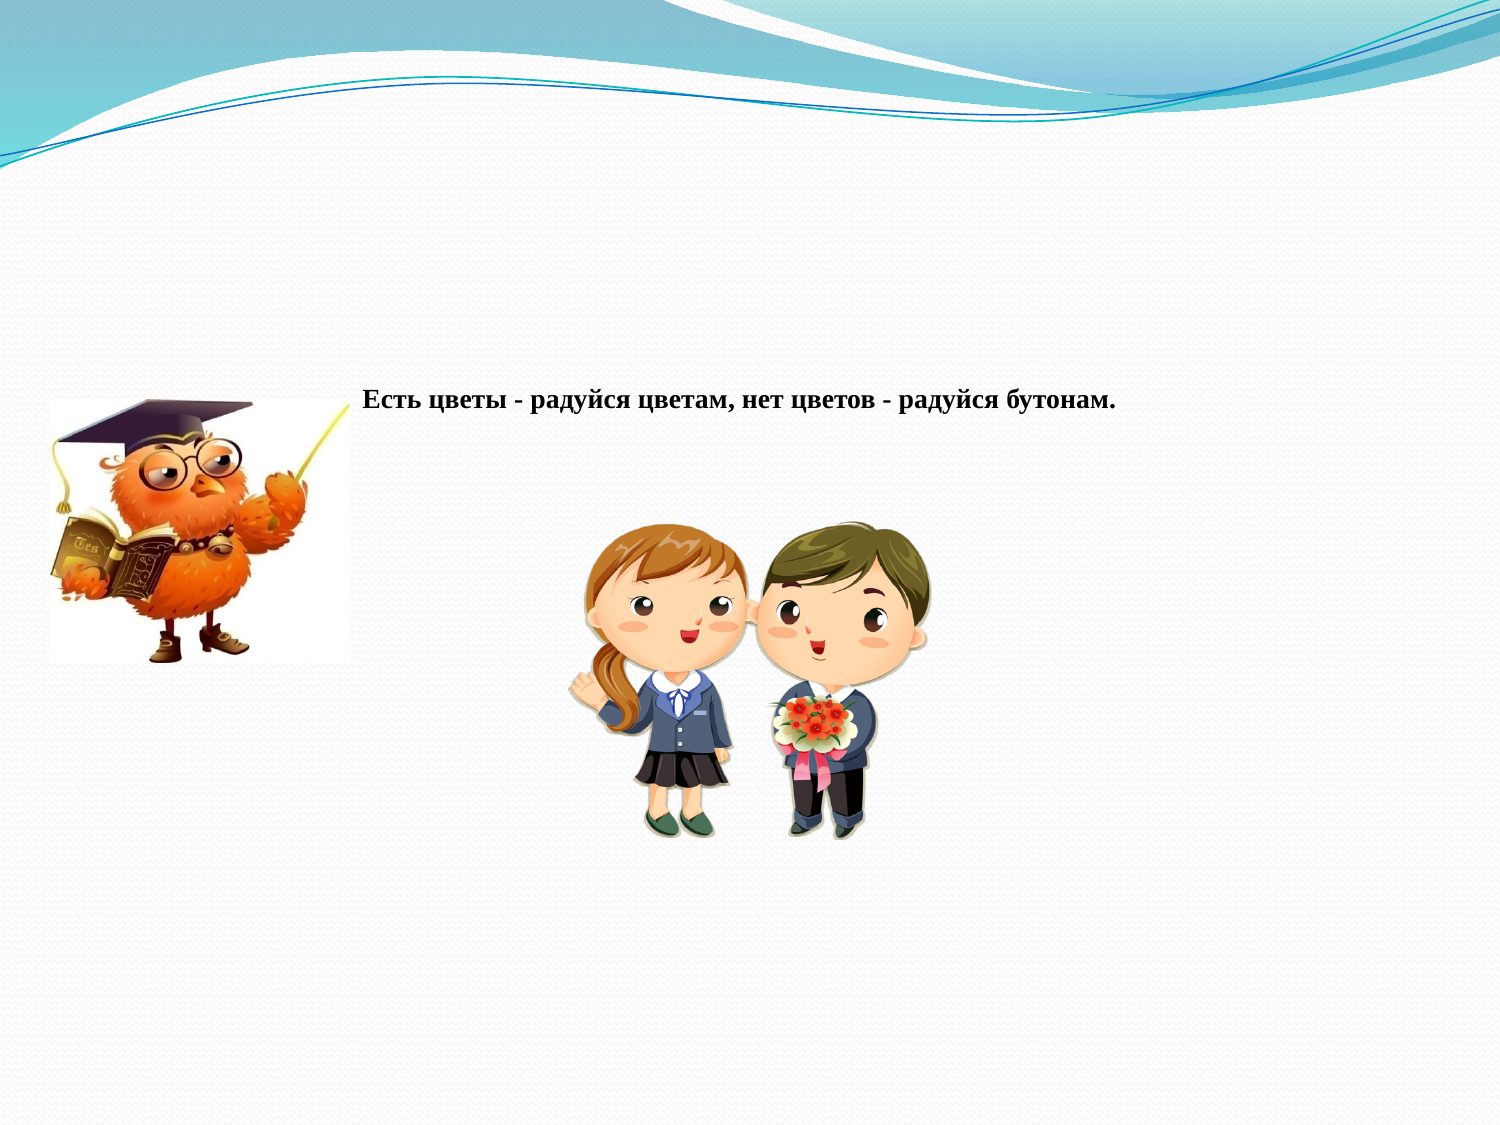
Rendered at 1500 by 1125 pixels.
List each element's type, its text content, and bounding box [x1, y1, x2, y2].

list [568, 514, 932, 841]
picture [49, 399, 351, 663]
title Есть цветы - радуйся цветам, нет цветов - радуйся бутонам. [362, 112, 1425, 525]
